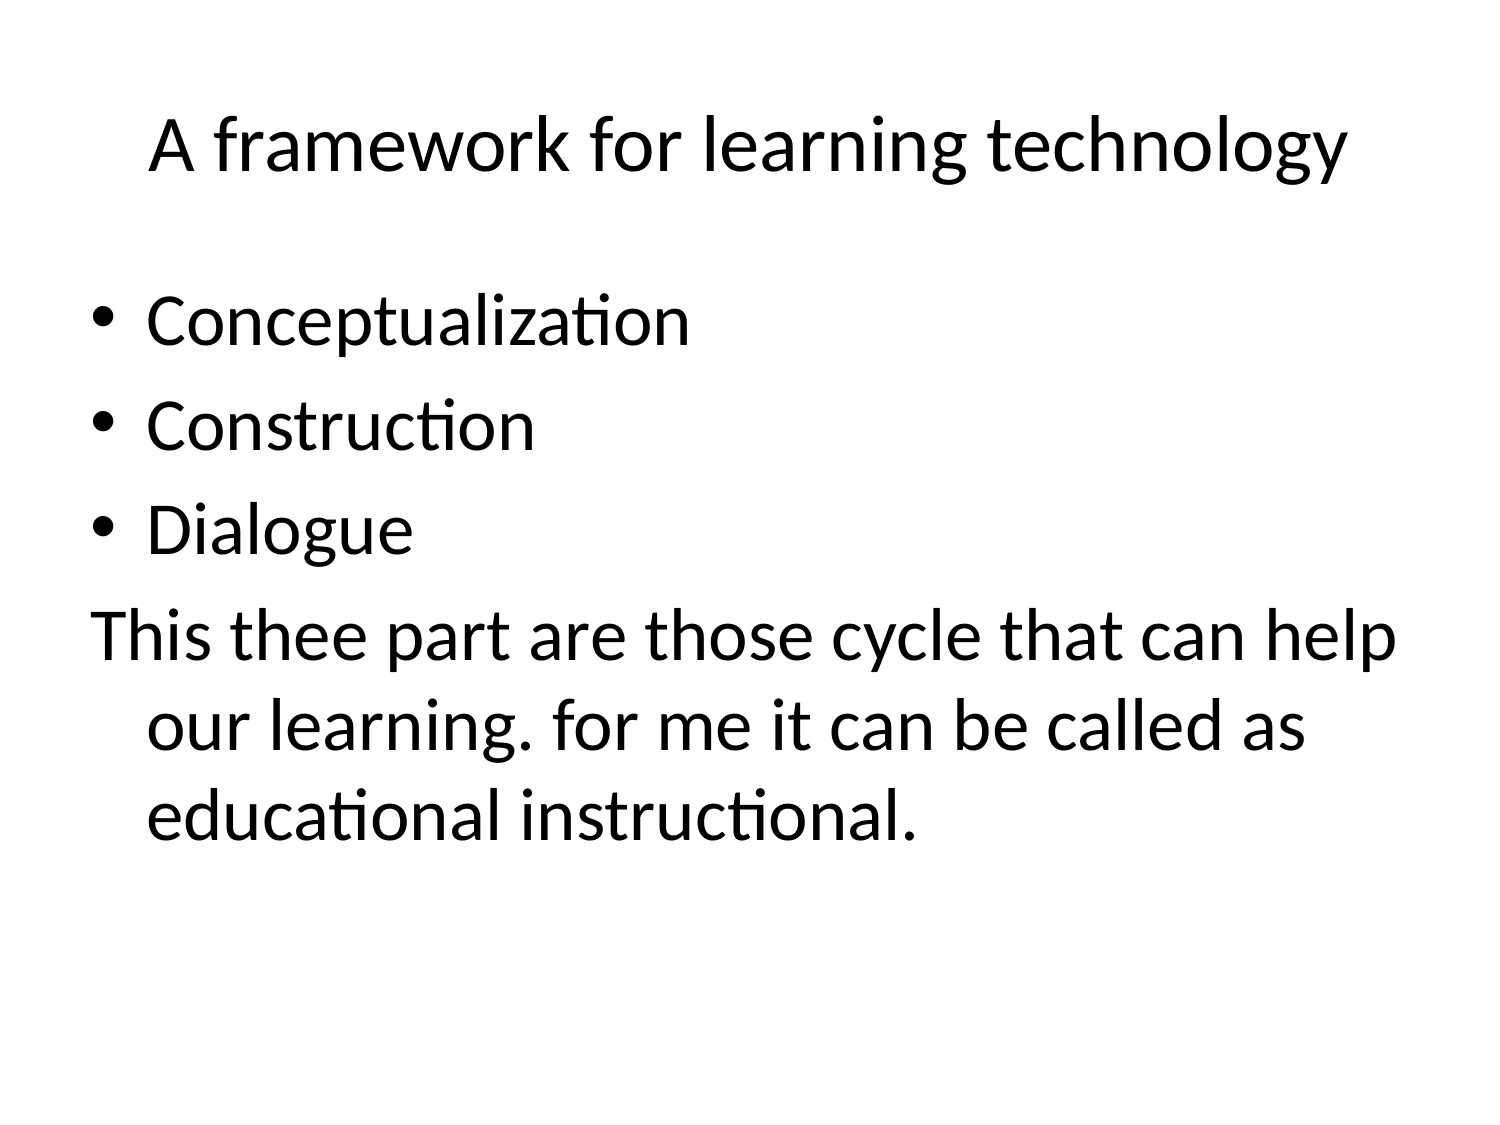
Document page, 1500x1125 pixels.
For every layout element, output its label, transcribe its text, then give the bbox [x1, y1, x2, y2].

title A framework for learning technology [75, 45, 1425, 233]
list Conceptualization Construction Dialogue This thee part are those cycle that can help our learning. for me it can be called as educational instructional. [75, 262, 1425, 1005]
